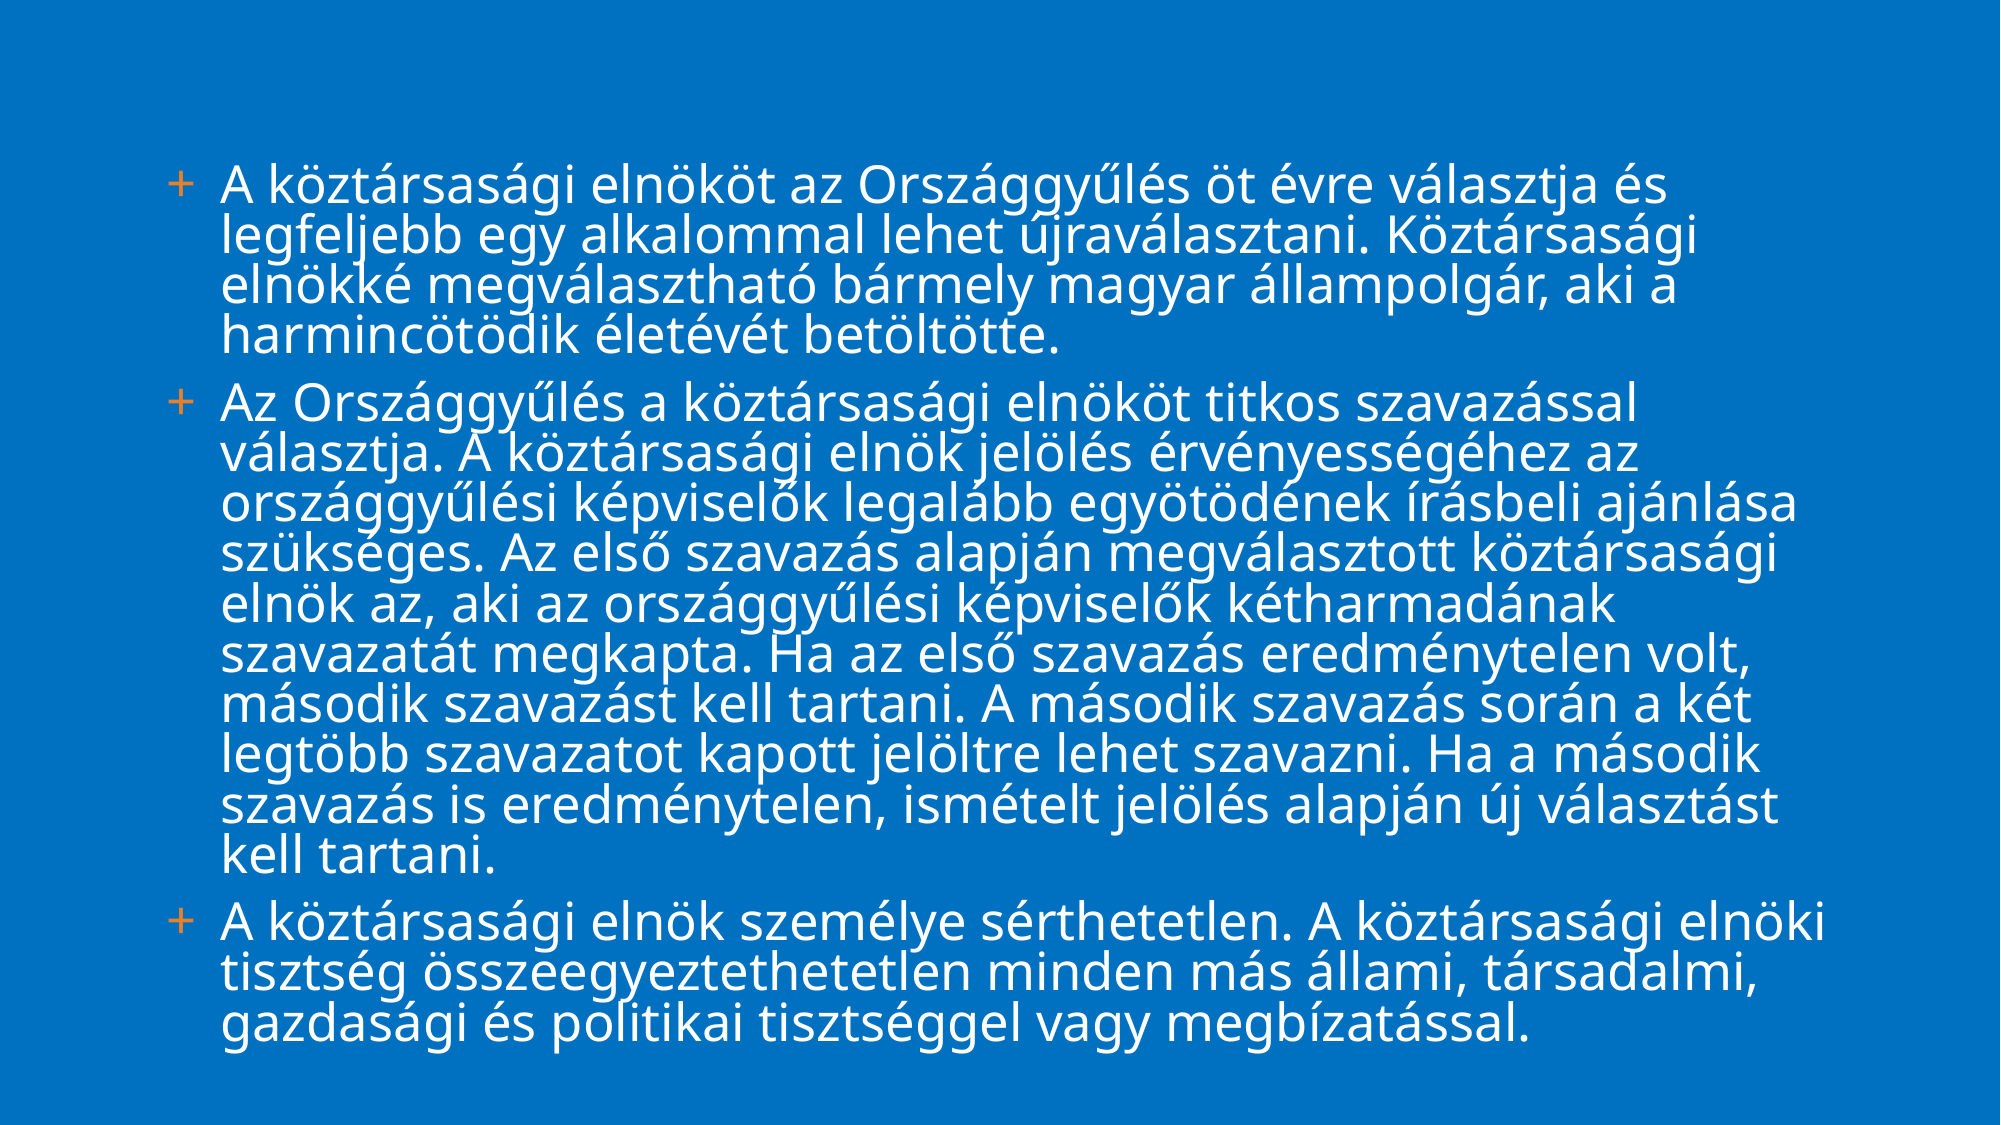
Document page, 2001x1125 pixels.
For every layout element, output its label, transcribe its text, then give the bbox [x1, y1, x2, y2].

list A köztársasági elnököt az Országgyűlés öt évre választja és legfeljebb egy alkalommal lehet újraválasztani. Köztársasági elnökké megválasztható bármely magyar állampolgár, aki a harmincötödik életévét betöltötte. Az Országgyűlés a köztársasági elnököt titkos szavazással választja. A köztársasági elnök jelölés érvényességéhez az országgyűlési képviselők legalább egyötödének írásbeli ajánlása szükséges. Az első szavazás alapján megválasztott köztársasági elnök az, aki az országgyűlési képviselők kétharmadának szavazatát megkapta. Ha az első szavazás eredménytelen volt, második szavazást kell tartani. A második szavazás során a két legtöbb szavazatot kapott jelöltre lehet szavazni. Ha a második szavazás is eredménytelen, ismételt jelölés alapján új választást kell tartani. A köztársasági elnök személye sérthetetlen. A köztársasági elnöki tisztség összeegyeztethetetlen minden más állami, társadalmi, gazdasági és politikai tisztséggel vagy megbízatással. [151, 155, 1865, 1072]
